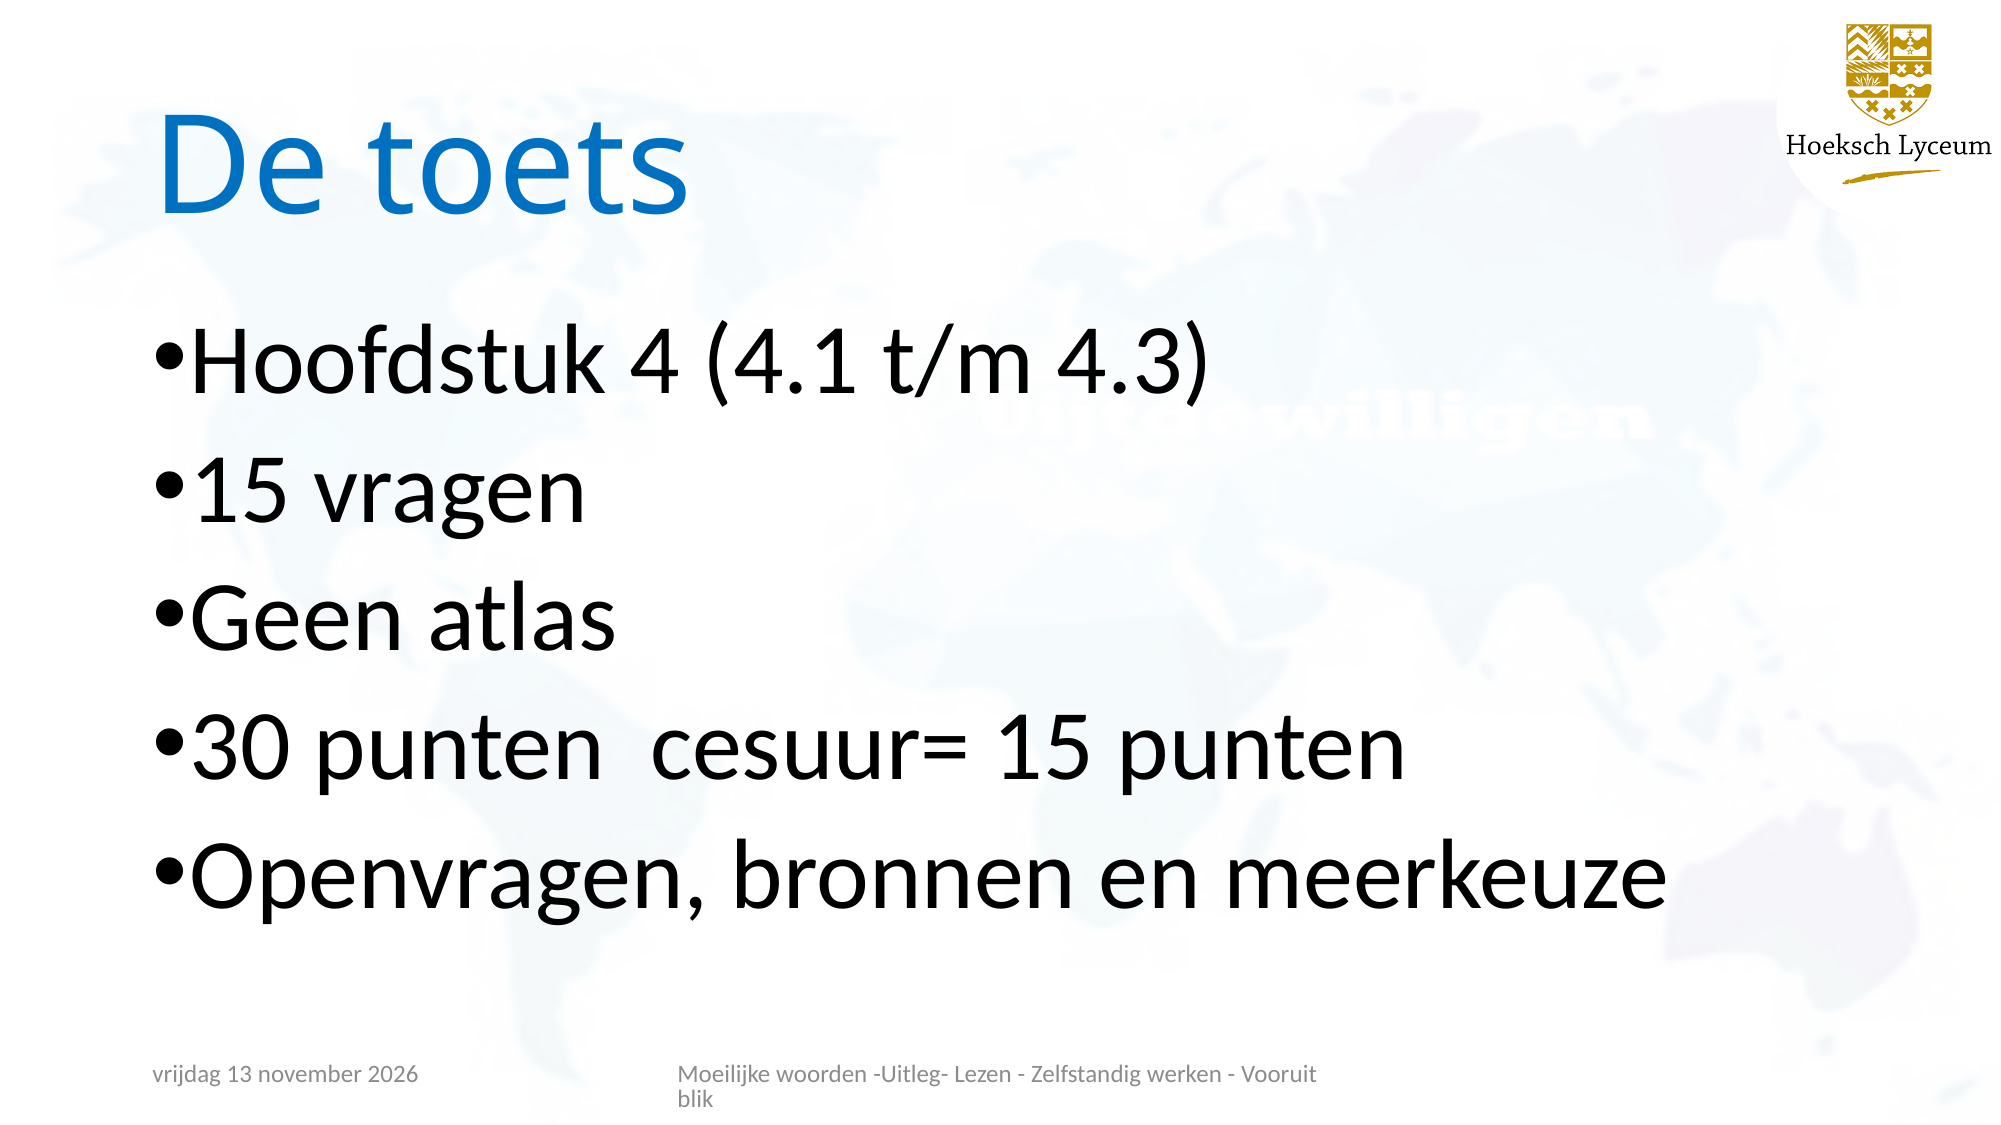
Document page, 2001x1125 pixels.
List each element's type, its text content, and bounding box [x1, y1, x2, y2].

picture [1776, 0, 2000, 224]
footer Moeilijke woorden -Uitleg- Lezen - Zelfstandig werken - Vooruitblik [662, 1042, 1338, 1103]
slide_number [137, 1042, 588, 1103]
title De toets [137, 59, 1863, 278]
list Hoofdstuk 4 (4.1 t/m 4.3) 15 vragen Geen atlas 30 punten cesuur= 15 punten Openvragen, bronnen en meerkeuze [137, 299, 1863, 1014]
